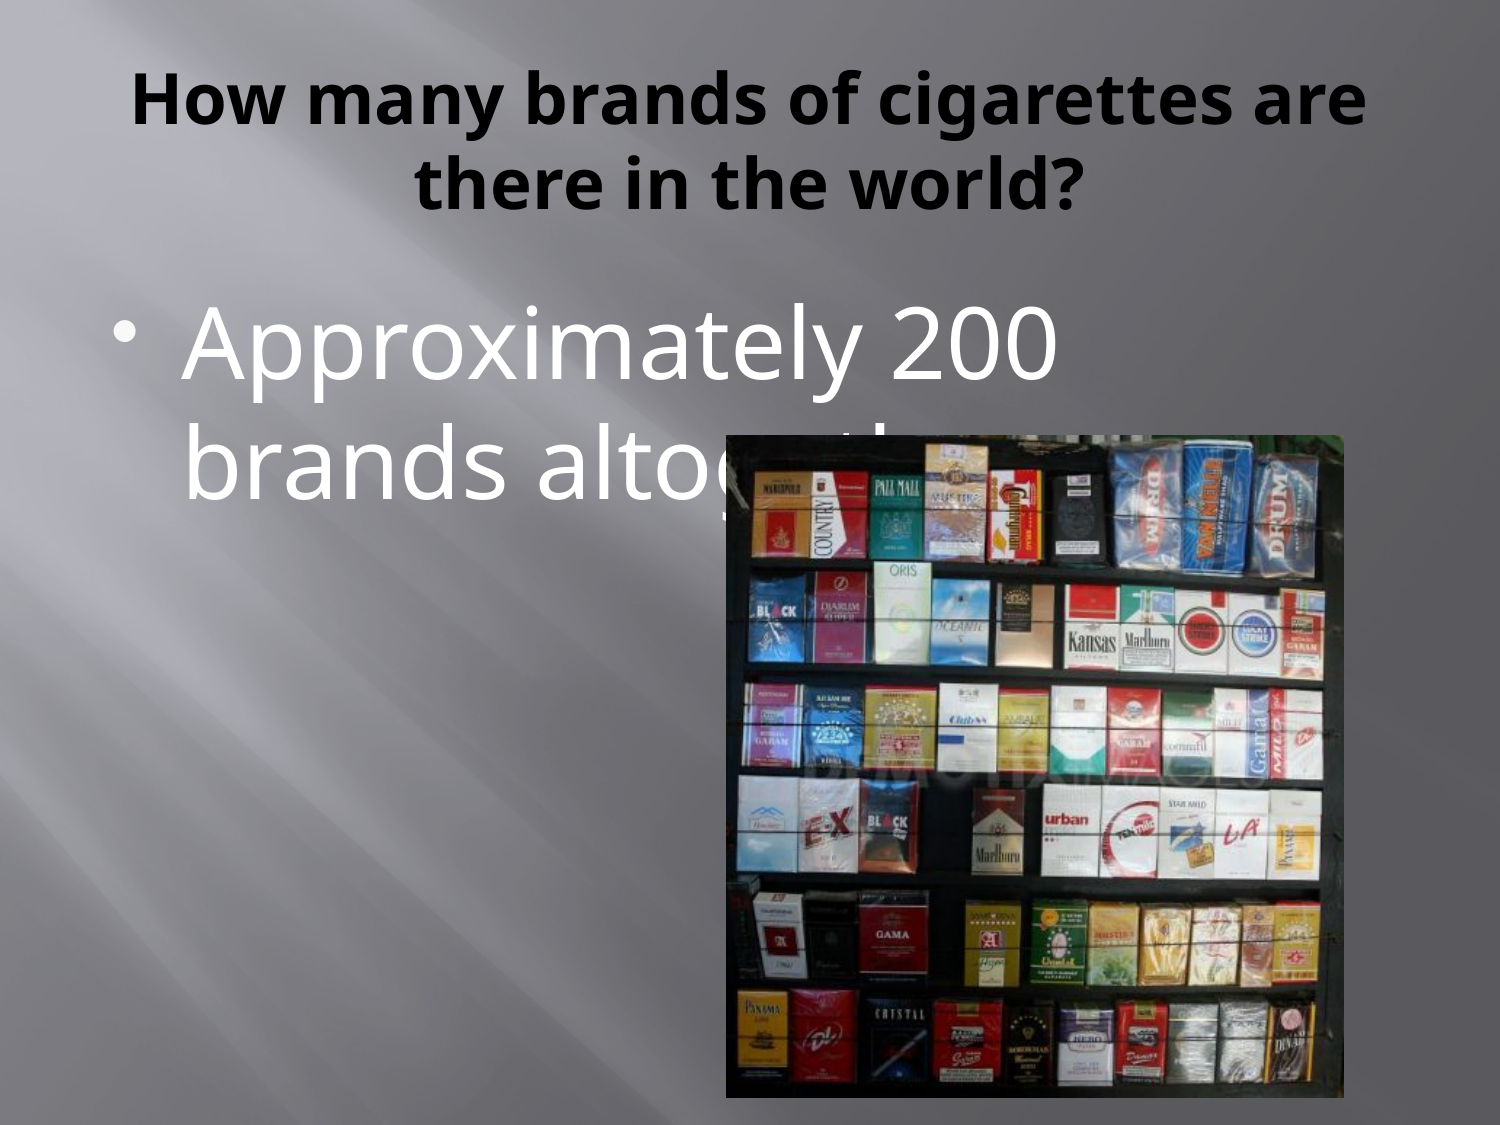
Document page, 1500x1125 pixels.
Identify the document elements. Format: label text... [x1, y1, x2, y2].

list Approximately 200 brands altogether. [76, 271, 1427, 1015]
picture [726, 435, 1344, 1099]
title How many brands of cigarettes are there in the world? [75, 45, 1425, 233]
